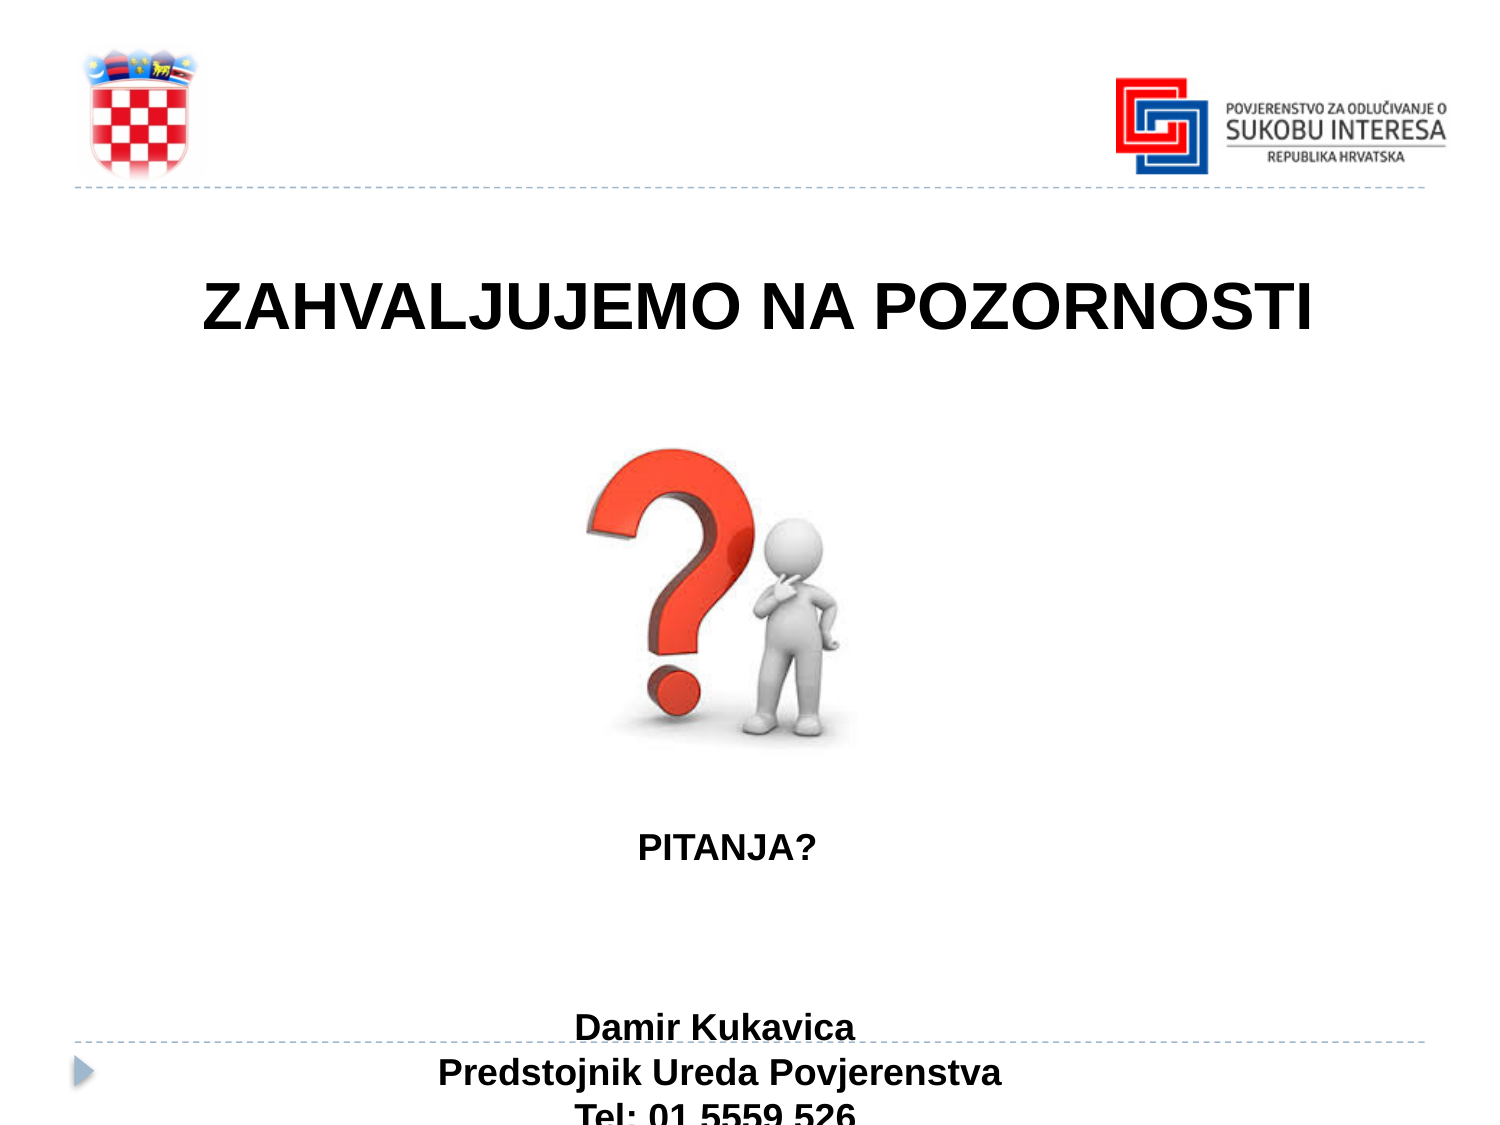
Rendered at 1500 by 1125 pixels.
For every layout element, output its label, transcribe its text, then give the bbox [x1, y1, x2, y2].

text_box ZAHVALJUJEMO NA POZORNOSTI PITANJA? Damir Kukavica Predstojnik Ureda Povjerenstva Tel: 01 5559 526 damir.kukavica@sukobinteresa.hr [76, 255, 1400, 1125]
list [75, 42, 208, 185]
title [149, 30, 1500, 194]
picture [548, 423, 901, 776]
picture [1115, 66, 1451, 185]
